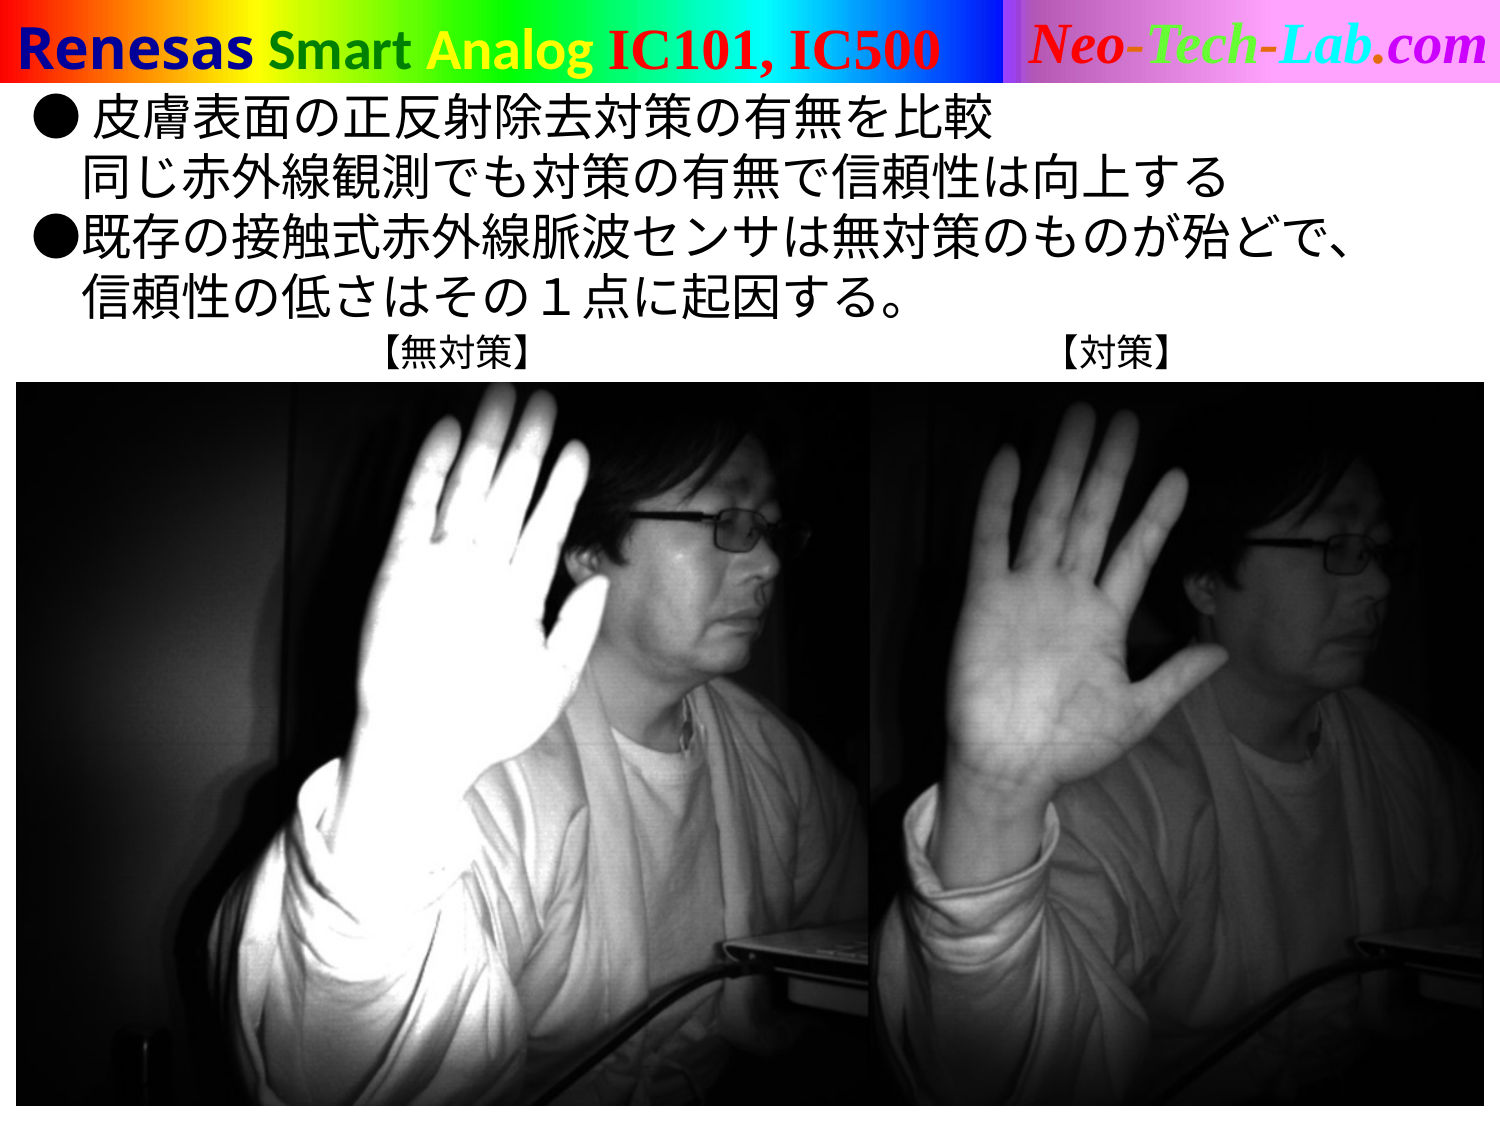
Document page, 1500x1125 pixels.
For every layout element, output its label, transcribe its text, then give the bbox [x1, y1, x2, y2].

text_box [15, 321, 1484, 1107]
text_box ●皮膚表面の正反射除去対策の有無を比較 同じ赤外線観測でも対策の有無で信頼性は向上する ●既存の接触式赤外線脈波センサは無対策のものが殆どで、 信頼性の低さはその１点に起因する。 [16, 99, 1490, 326]
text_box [0, 0, 1500, 90]
